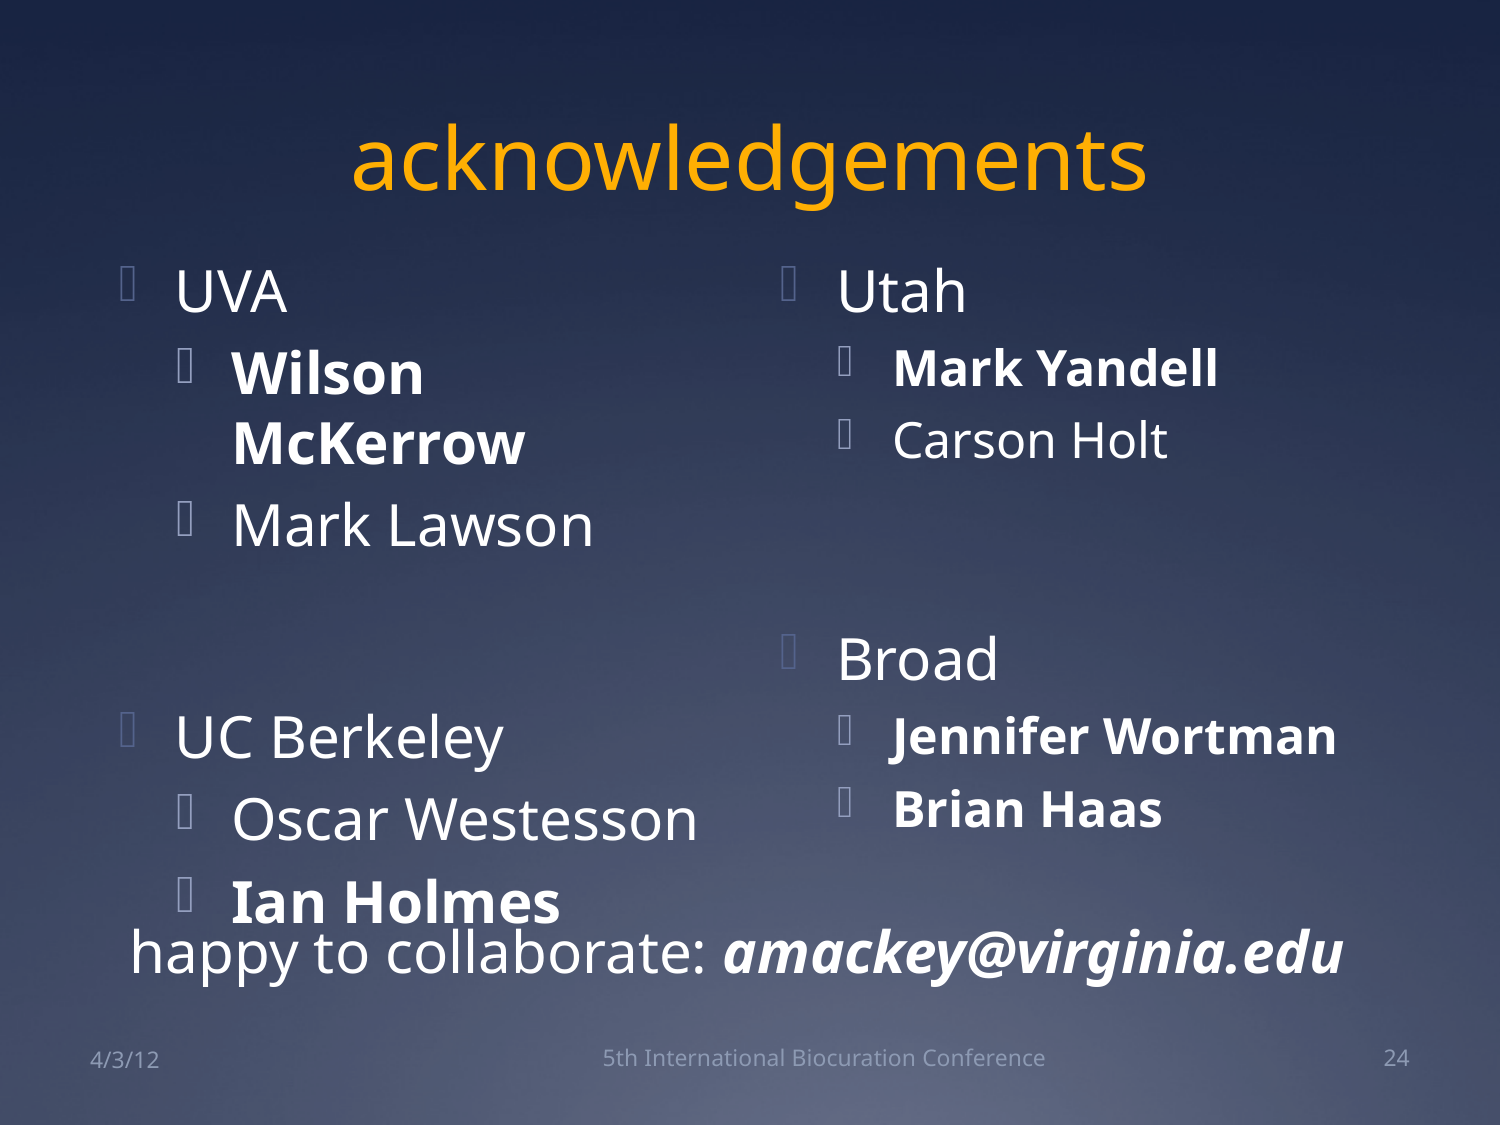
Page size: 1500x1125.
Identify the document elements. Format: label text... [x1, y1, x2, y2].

list Utah Mark Yandell Carson Holt Broad Jennifer Wortman Brian Haas [764, 246, 1400, 908]
title acknowledgements [100, 95, 1400, 225]
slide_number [75, 1029, 338, 1090]
footer 5th International Biocuration Conference [361, 1029, 1288, 1090]
text_box happy to collaborate: amackey@virginia.edu [74, 908, 1400, 993]
slide_number 24 [1325, 1029, 1425, 1090]
list UVA Wilson McKerrow Mark Lawson UC Berkeley Oscar Westesson Ian Holmes [103, 246, 738, 908]
